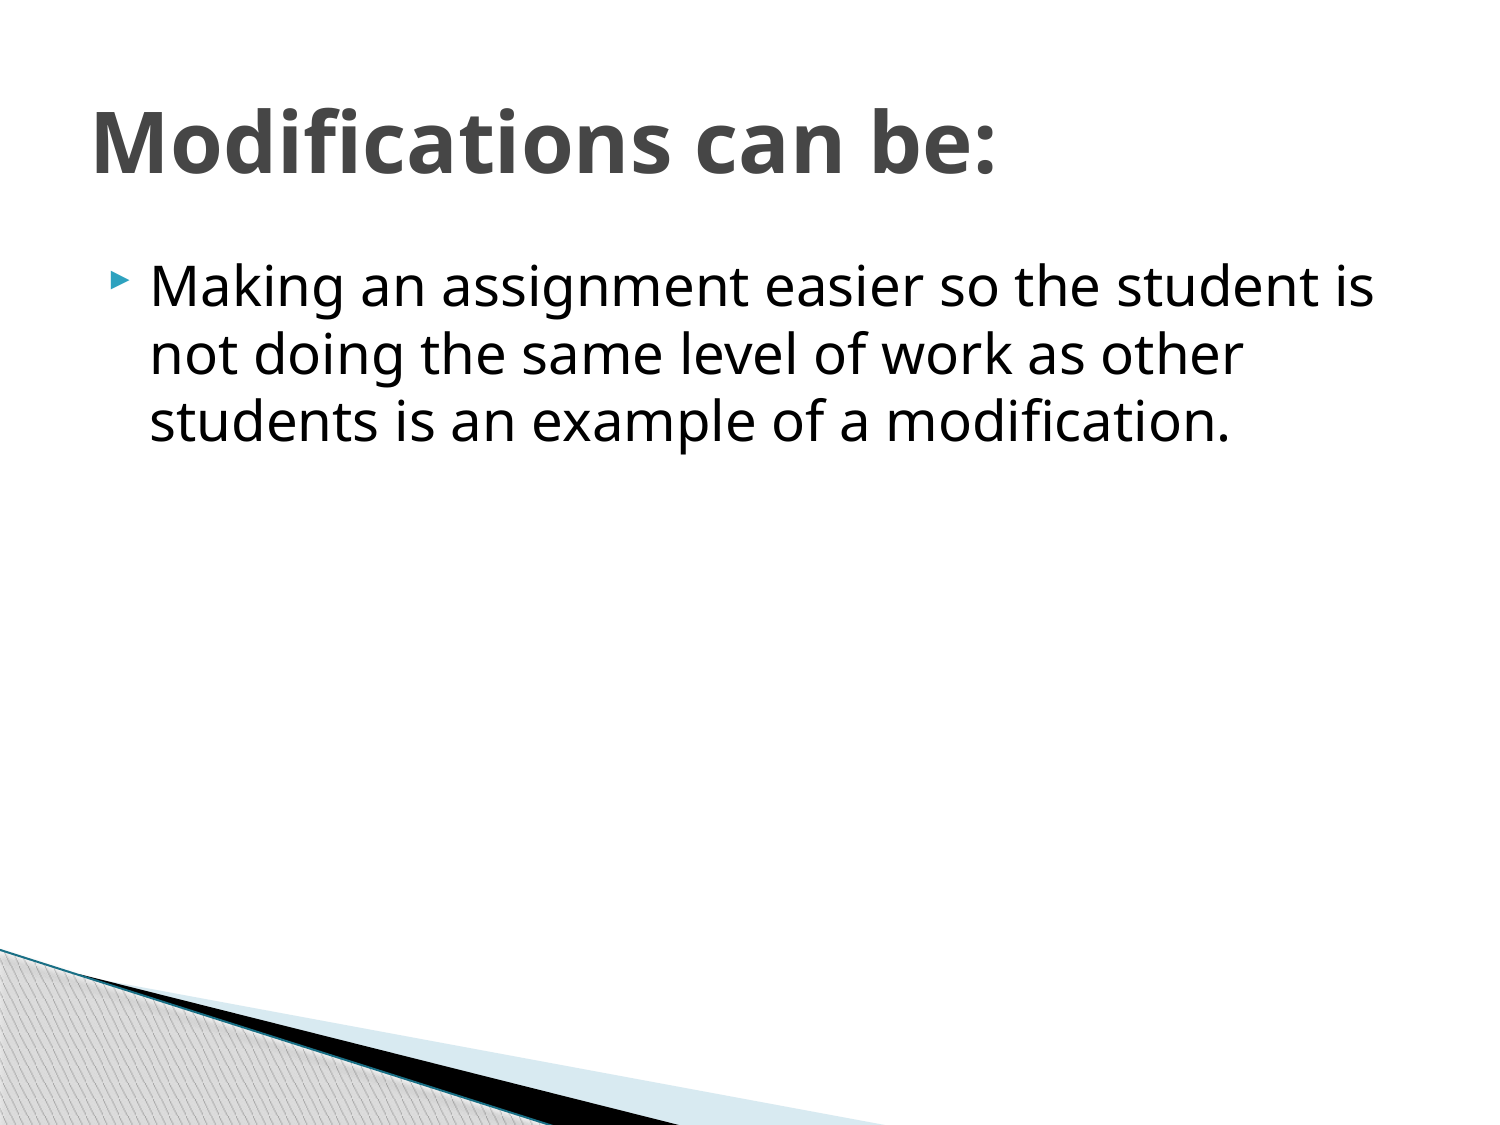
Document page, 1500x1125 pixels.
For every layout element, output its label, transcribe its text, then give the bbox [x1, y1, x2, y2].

title Modifications can be: [75, 45, 1425, 233]
list Making an assignment easier so the student is not doing the same level of work as other students is an example of a modification. [75, 243, 1425, 986]
